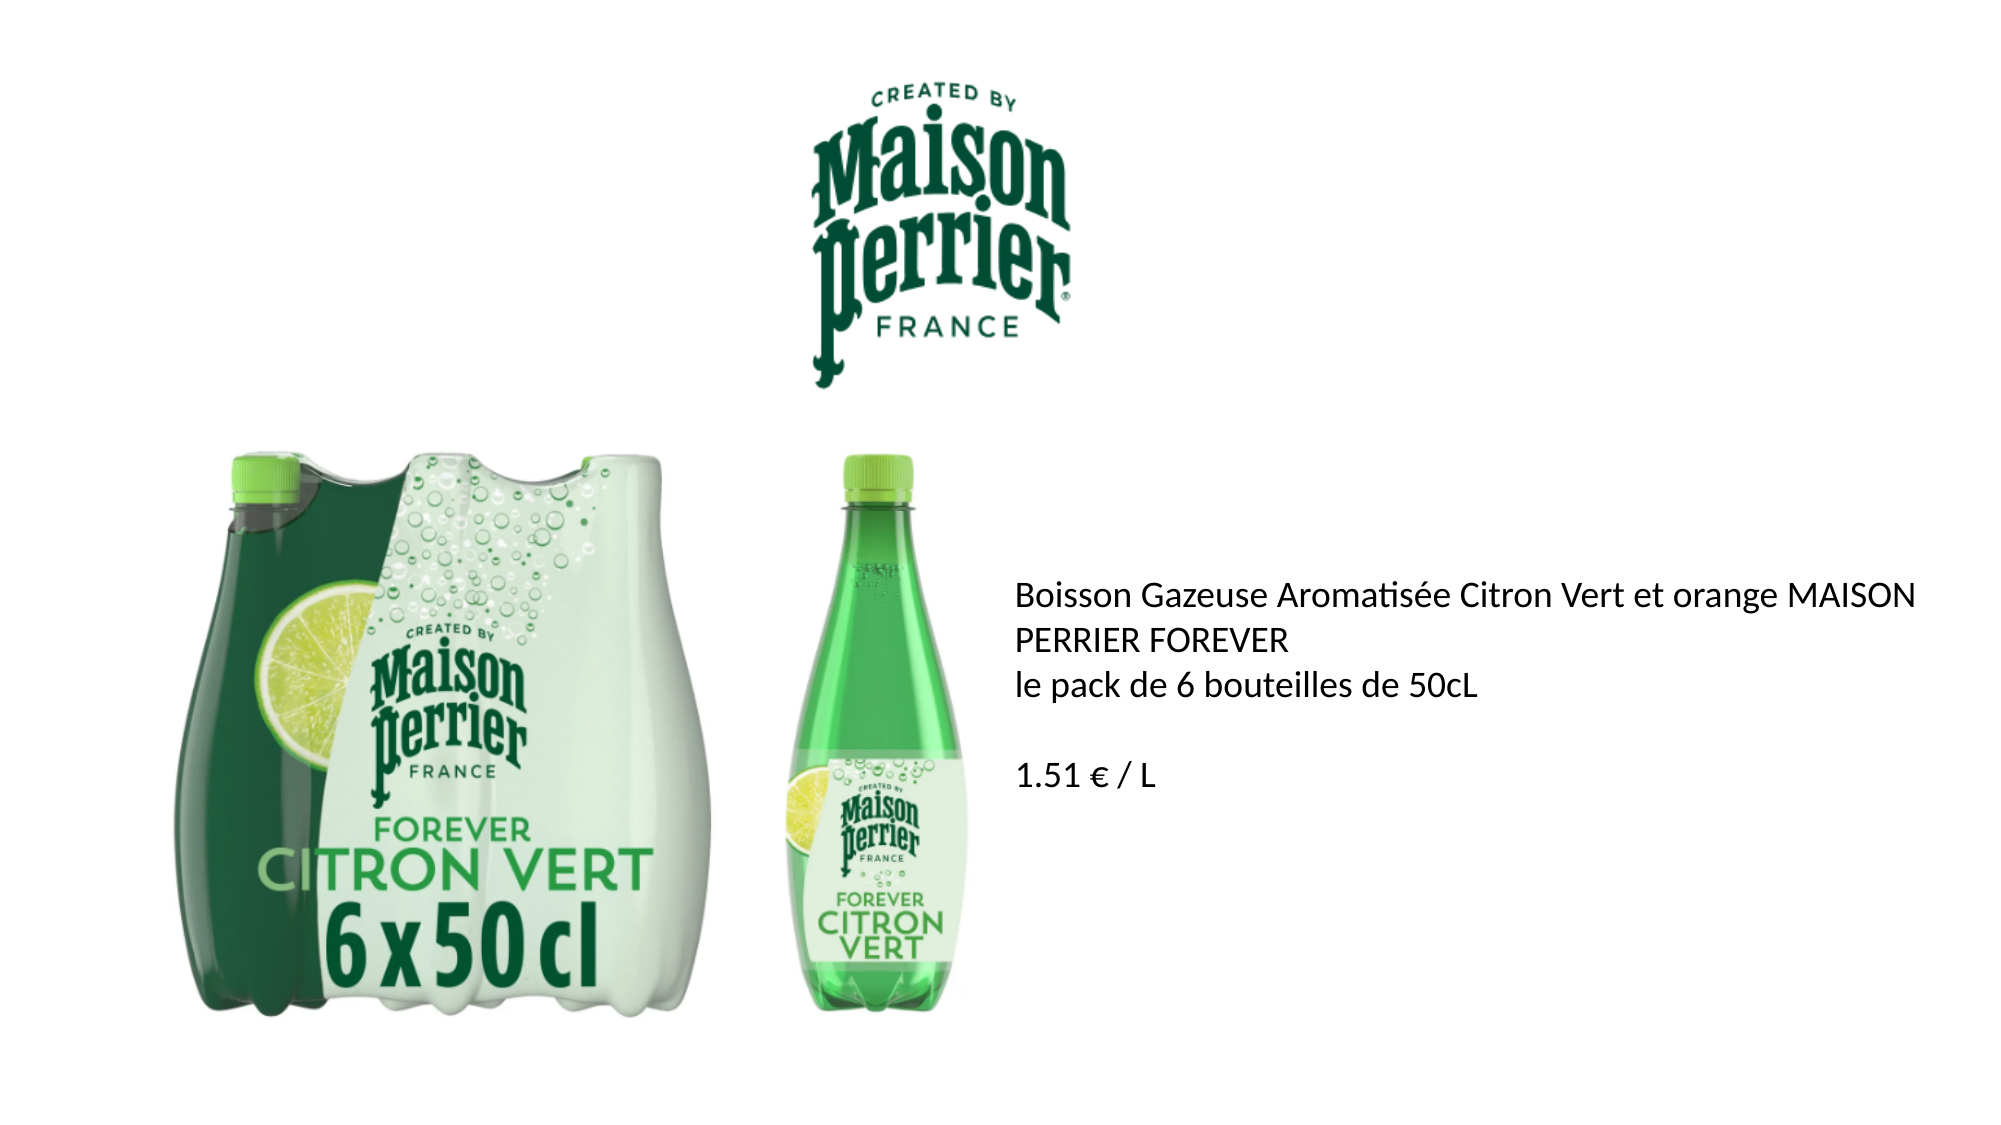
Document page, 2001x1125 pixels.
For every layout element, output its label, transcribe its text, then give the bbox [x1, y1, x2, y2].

picture [57, 68, 1102, 1034]
text_box Boisson Gazeuse Aromatisée Citron Vert et orange MAISON PERRIER FOREVER le pack de 6 bouteilles de 50cL 1.51 € / L [1001, 562, 2000, 803]
